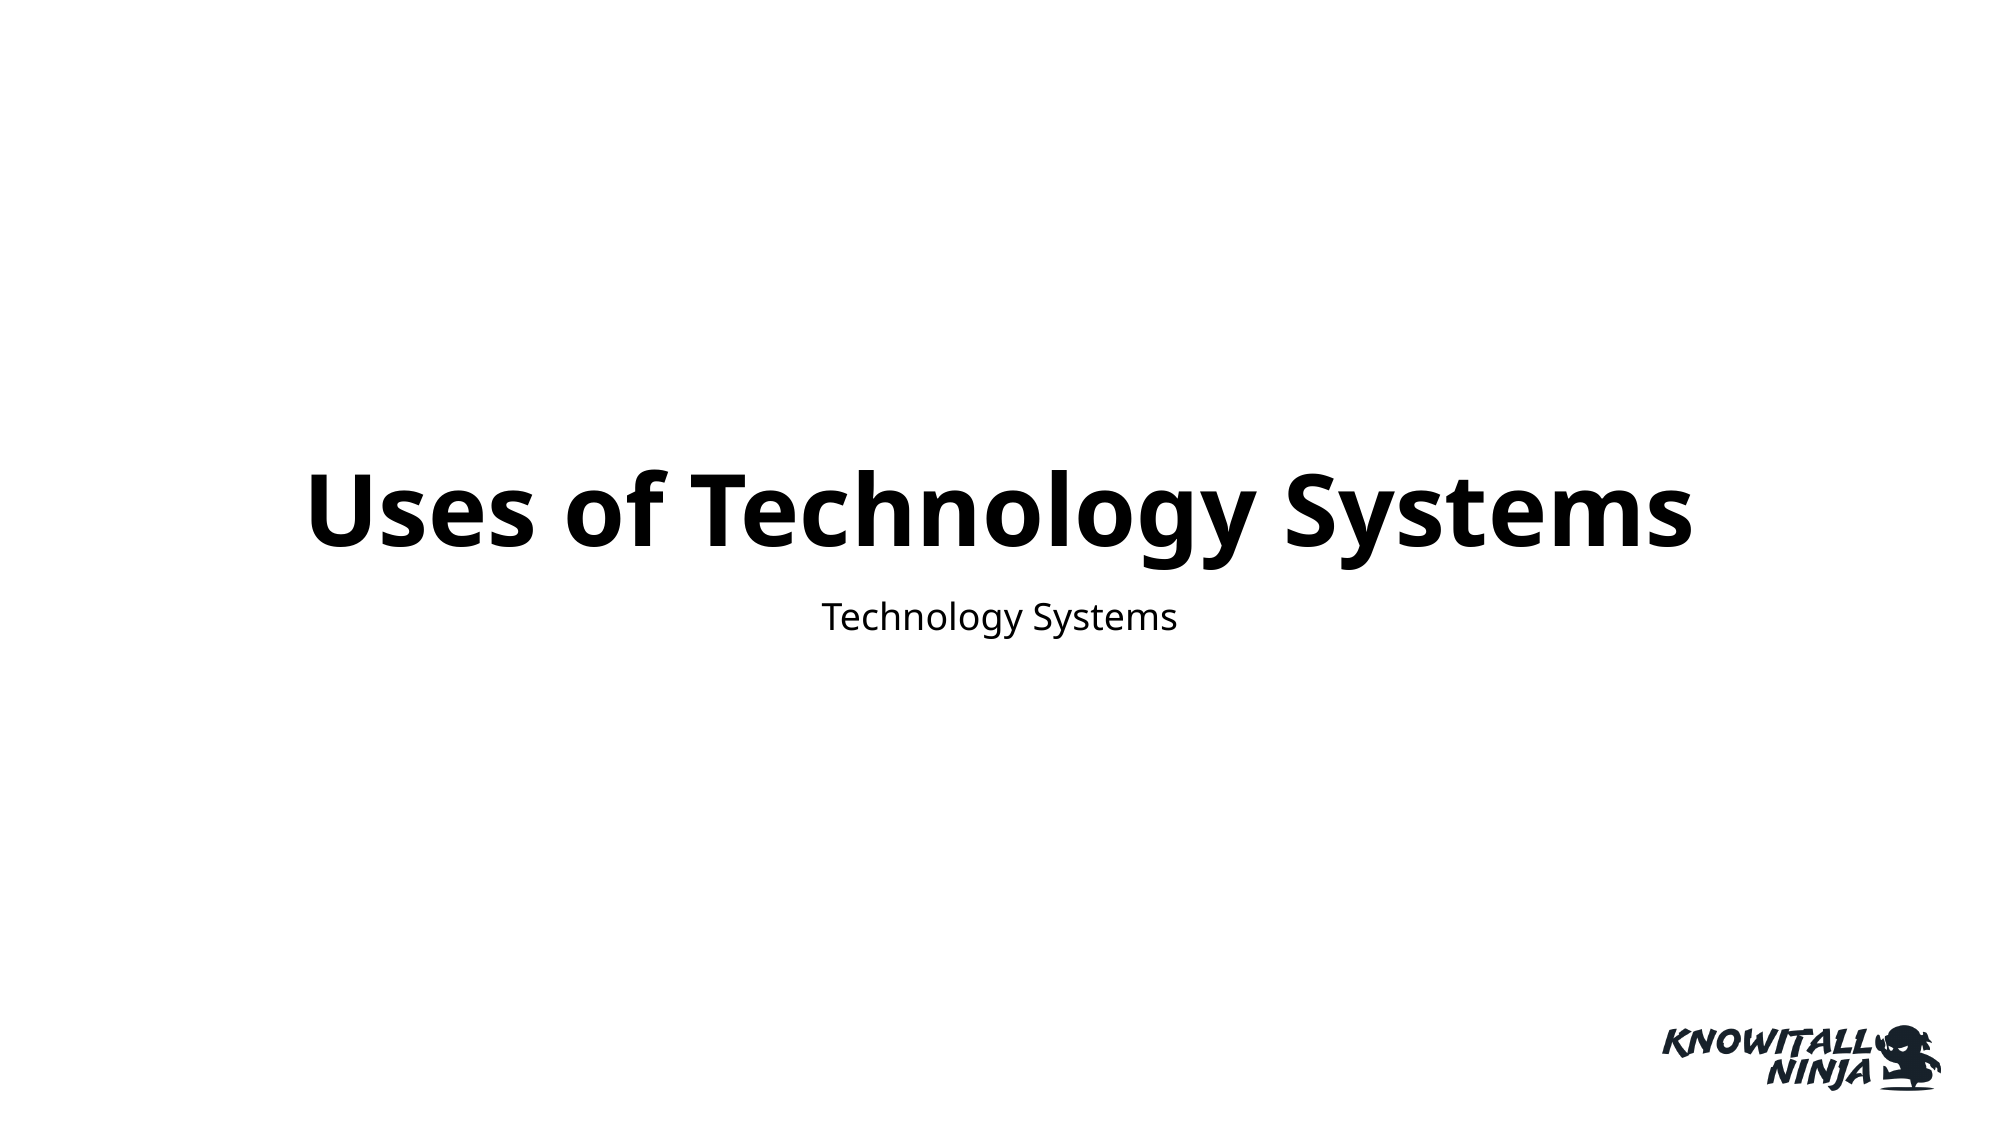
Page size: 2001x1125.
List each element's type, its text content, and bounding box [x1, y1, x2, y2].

subtitle Technology Systems [249, 590, 1750, 863]
title Uses of Technology Systems [249, 184, 1750, 576]
picture [1662, 1025, 1941, 1091]
